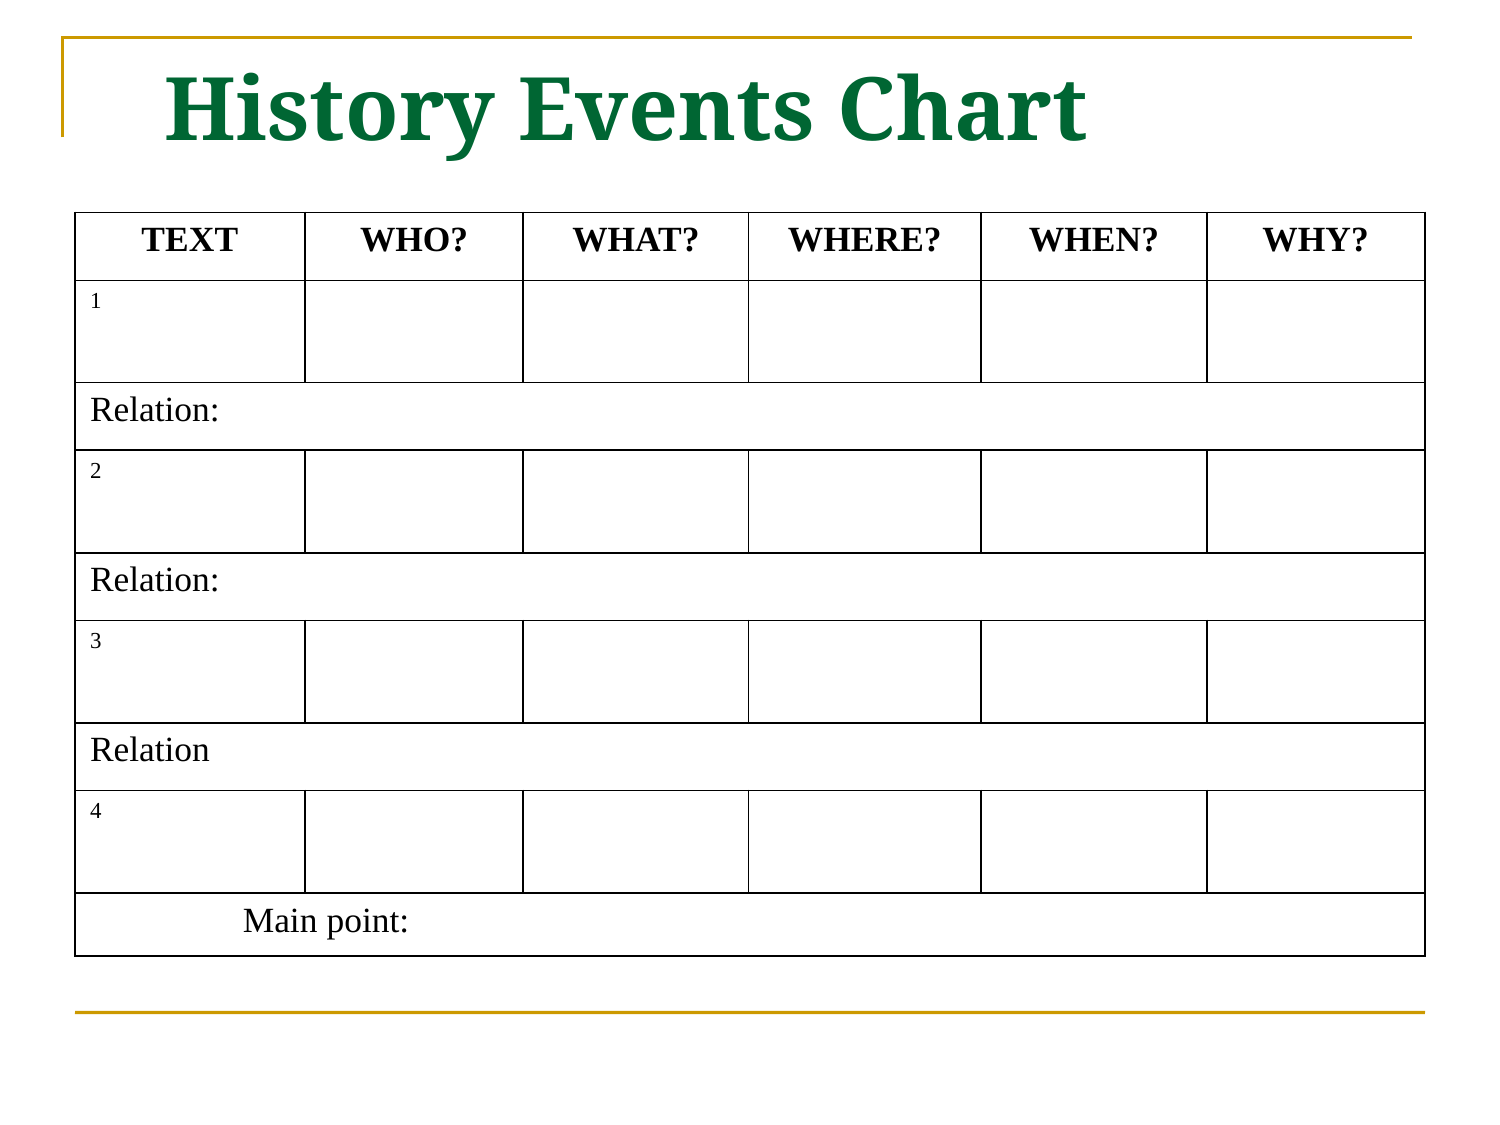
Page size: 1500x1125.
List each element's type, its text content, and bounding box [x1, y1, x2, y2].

table_cell [1208, 791, 1424, 892]
table_cell [306, 621, 522, 722]
table_cell [1208, 281, 1424, 382]
table_cell [306, 791, 522, 892]
table_cell [982, 281, 1206, 382]
table_cell [749, 451, 980, 552]
table_header WHEN? [982, 213, 1206, 280]
table_cell [982, 621, 1206, 722]
table_cell [306, 281, 522, 382]
table_cell 2 [76, 451, 304, 552]
table_header WHAT? [524, 213, 748, 280]
table_header WHY? [1208, 213, 1424, 280]
table_cell Relation: [76, 383, 1424, 449]
table_cell [749, 281, 980, 382]
table_cell [749, 791, 980, 892]
table_cell [524, 281, 748, 382]
table_header WHERE? [749, 213, 980, 280]
table_cell Relation: [76, 554, 1424, 620]
title History Events Chart [149, 45, 1426, 198]
table_cell [982, 791, 1206, 892]
table_cell 1 [76, 281, 304, 382]
table_cell 3 [76, 621, 304, 722]
table_cell [524, 621, 748, 722]
table_cell 4 [76, 791, 304, 892]
table_cell Relation [76, 724, 1424, 790]
table_cell Main point: [76, 894, 1424, 955]
table_cell [306, 451, 522, 552]
table_cell [982, 451, 1206, 552]
table_cell [1208, 621, 1424, 722]
table_cell [524, 791, 748, 892]
table_cell [749, 621, 980, 722]
table_cell [524, 451, 748, 552]
table_header WHO? [306, 213, 522, 280]
table_header TEXT [76, 213, 304, 280]
table_cell [1208, 451, 1424, 552]
